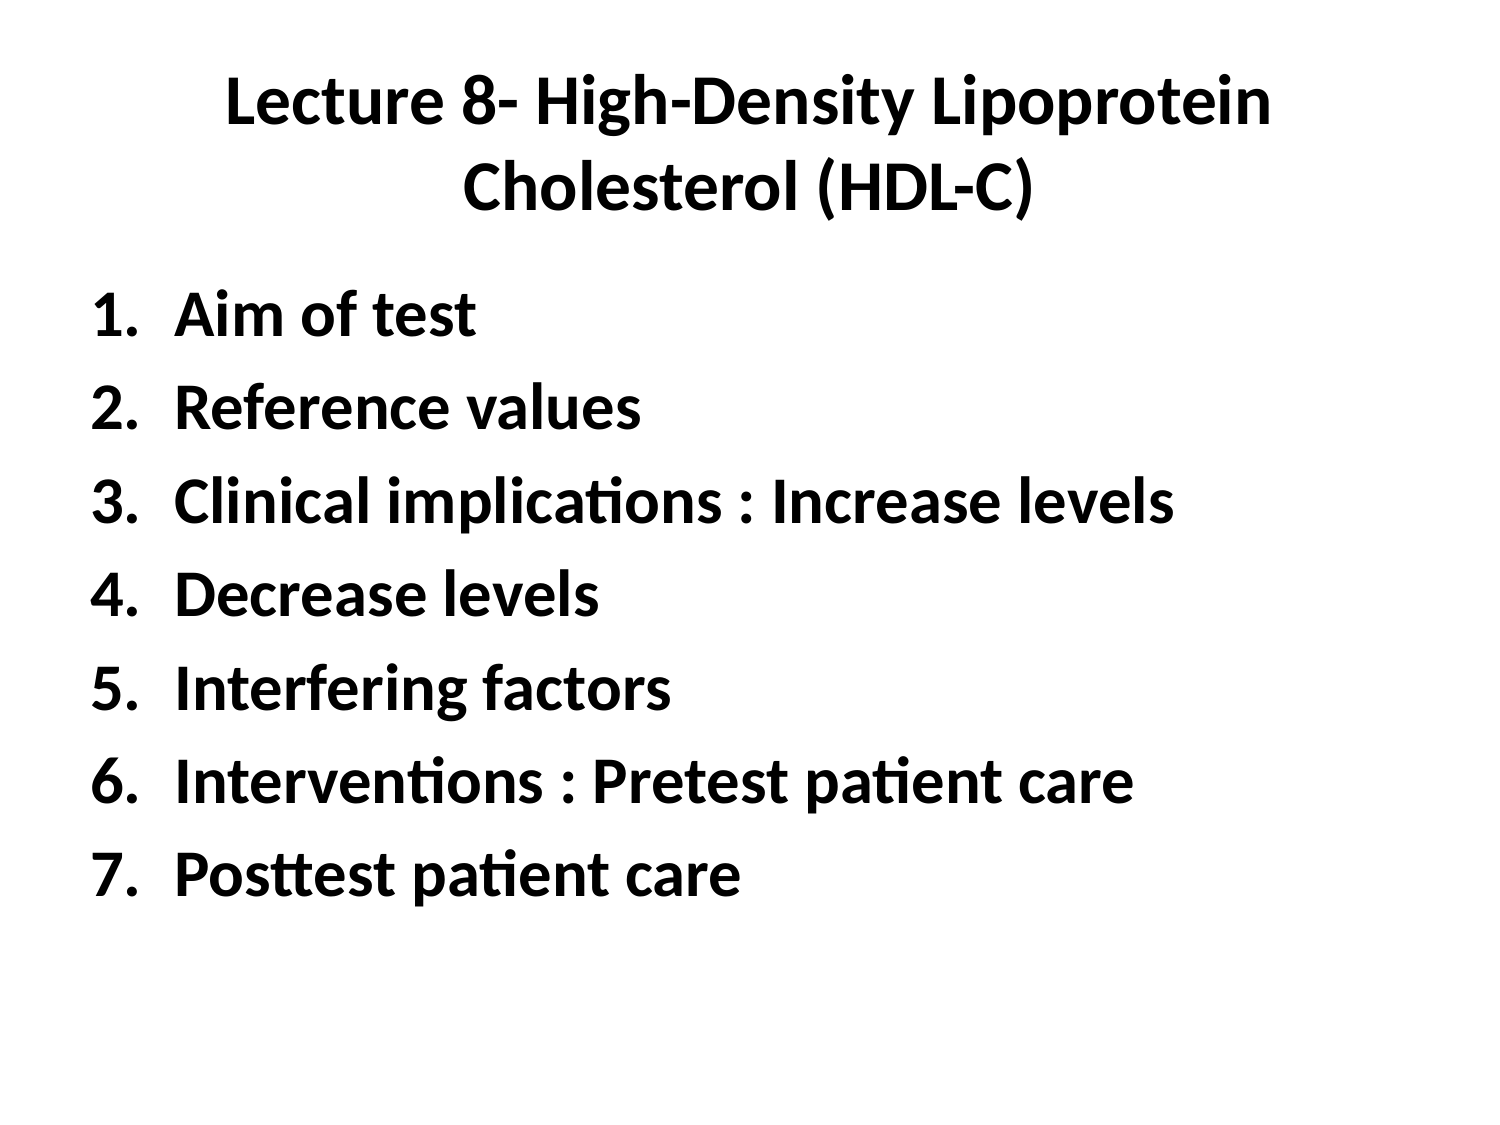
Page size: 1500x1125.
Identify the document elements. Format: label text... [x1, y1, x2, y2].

title Lecture 8- High-Density Lipoprotein Cholesterol (HDL-C) [75, 45, 1425, 233]
list Aim of test Reference values Clinical implications : Increase levels Decrease levels Interfering factors Interventions : Pretest patient care Posttest patient care [75, 262, 1425, 1005]
